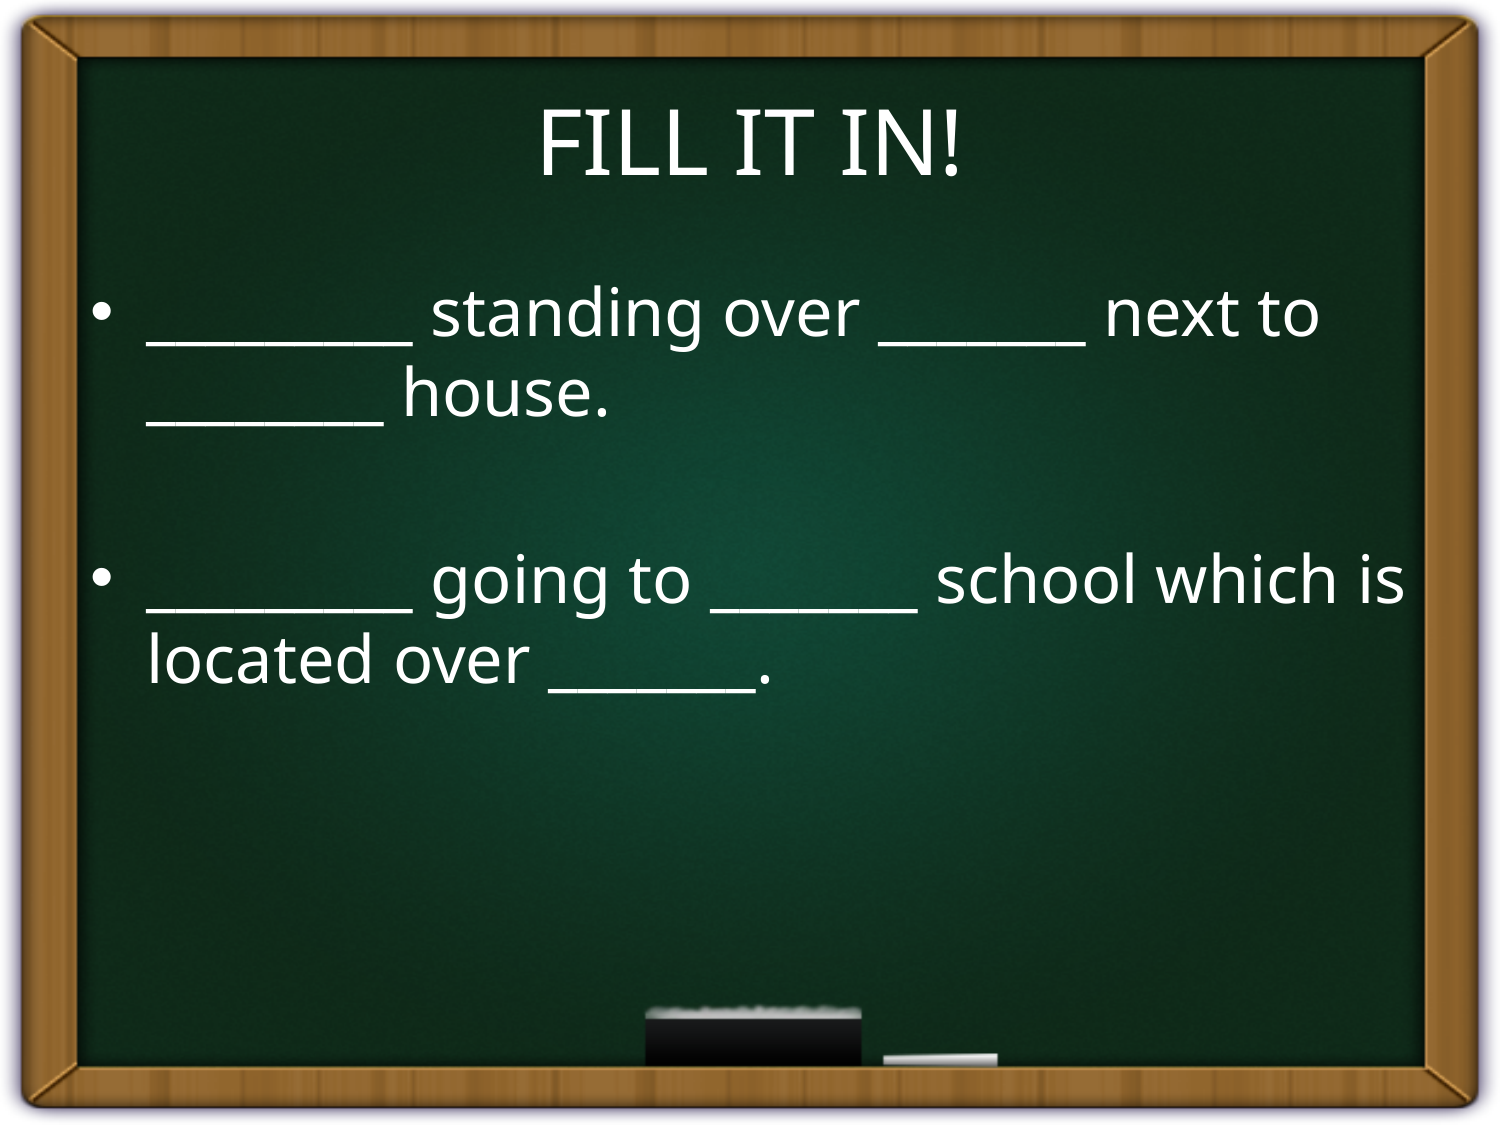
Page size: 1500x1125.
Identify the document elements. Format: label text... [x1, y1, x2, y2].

title FILL IT IN! [75, 45, 1425, 233]
list _________ standing over _______ next to ________ house. _________ going to _______ school which is located over _______. [75, 262, 1425, 1005]
picture [0, 0, 1500, 1125]
